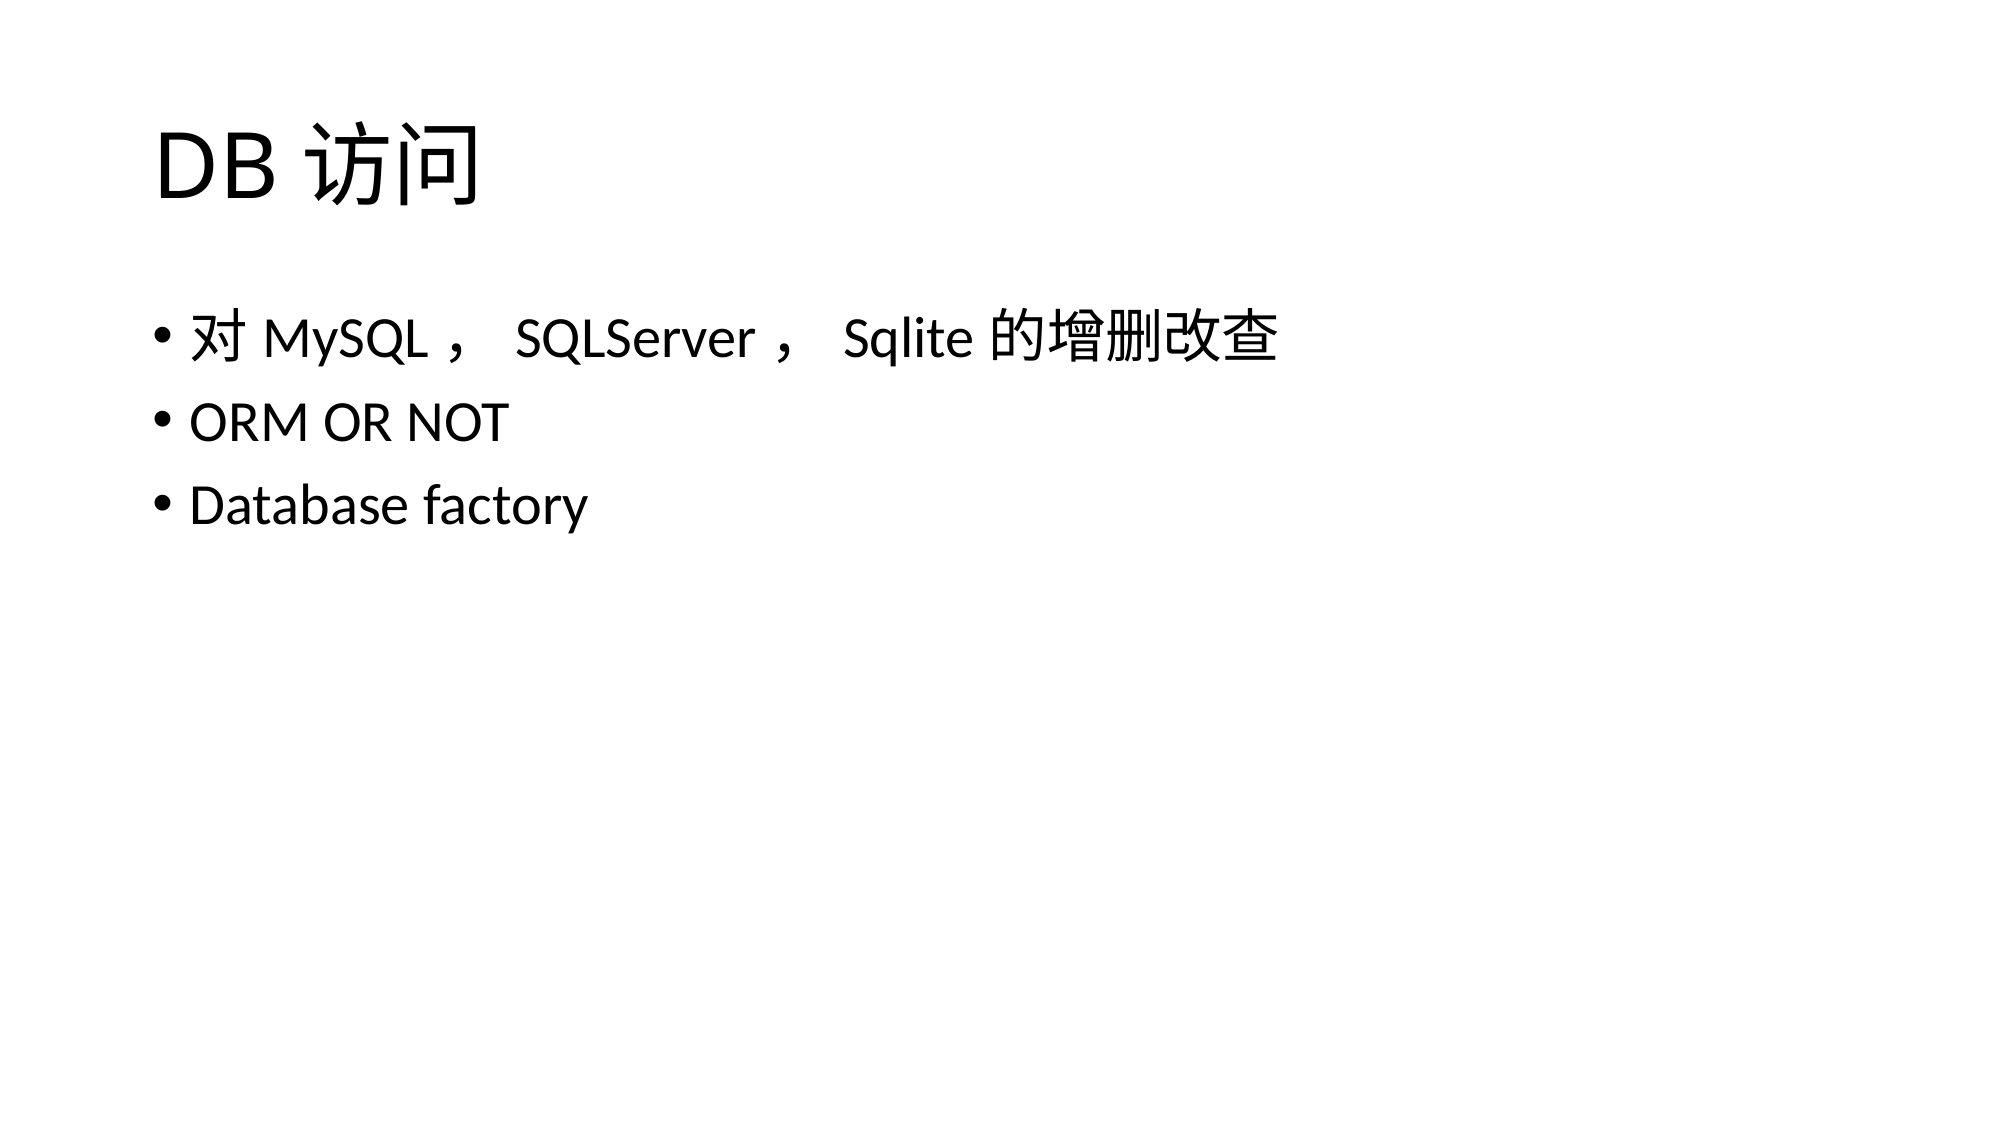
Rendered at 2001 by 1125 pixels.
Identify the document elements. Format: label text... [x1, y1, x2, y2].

list 对MySQL，SQLServer，Sqlite的增删改查 ORM OR NOT Database factory [137, 299, 1863, 1014]
title DB访问 [137, 59, 1863, 278]
